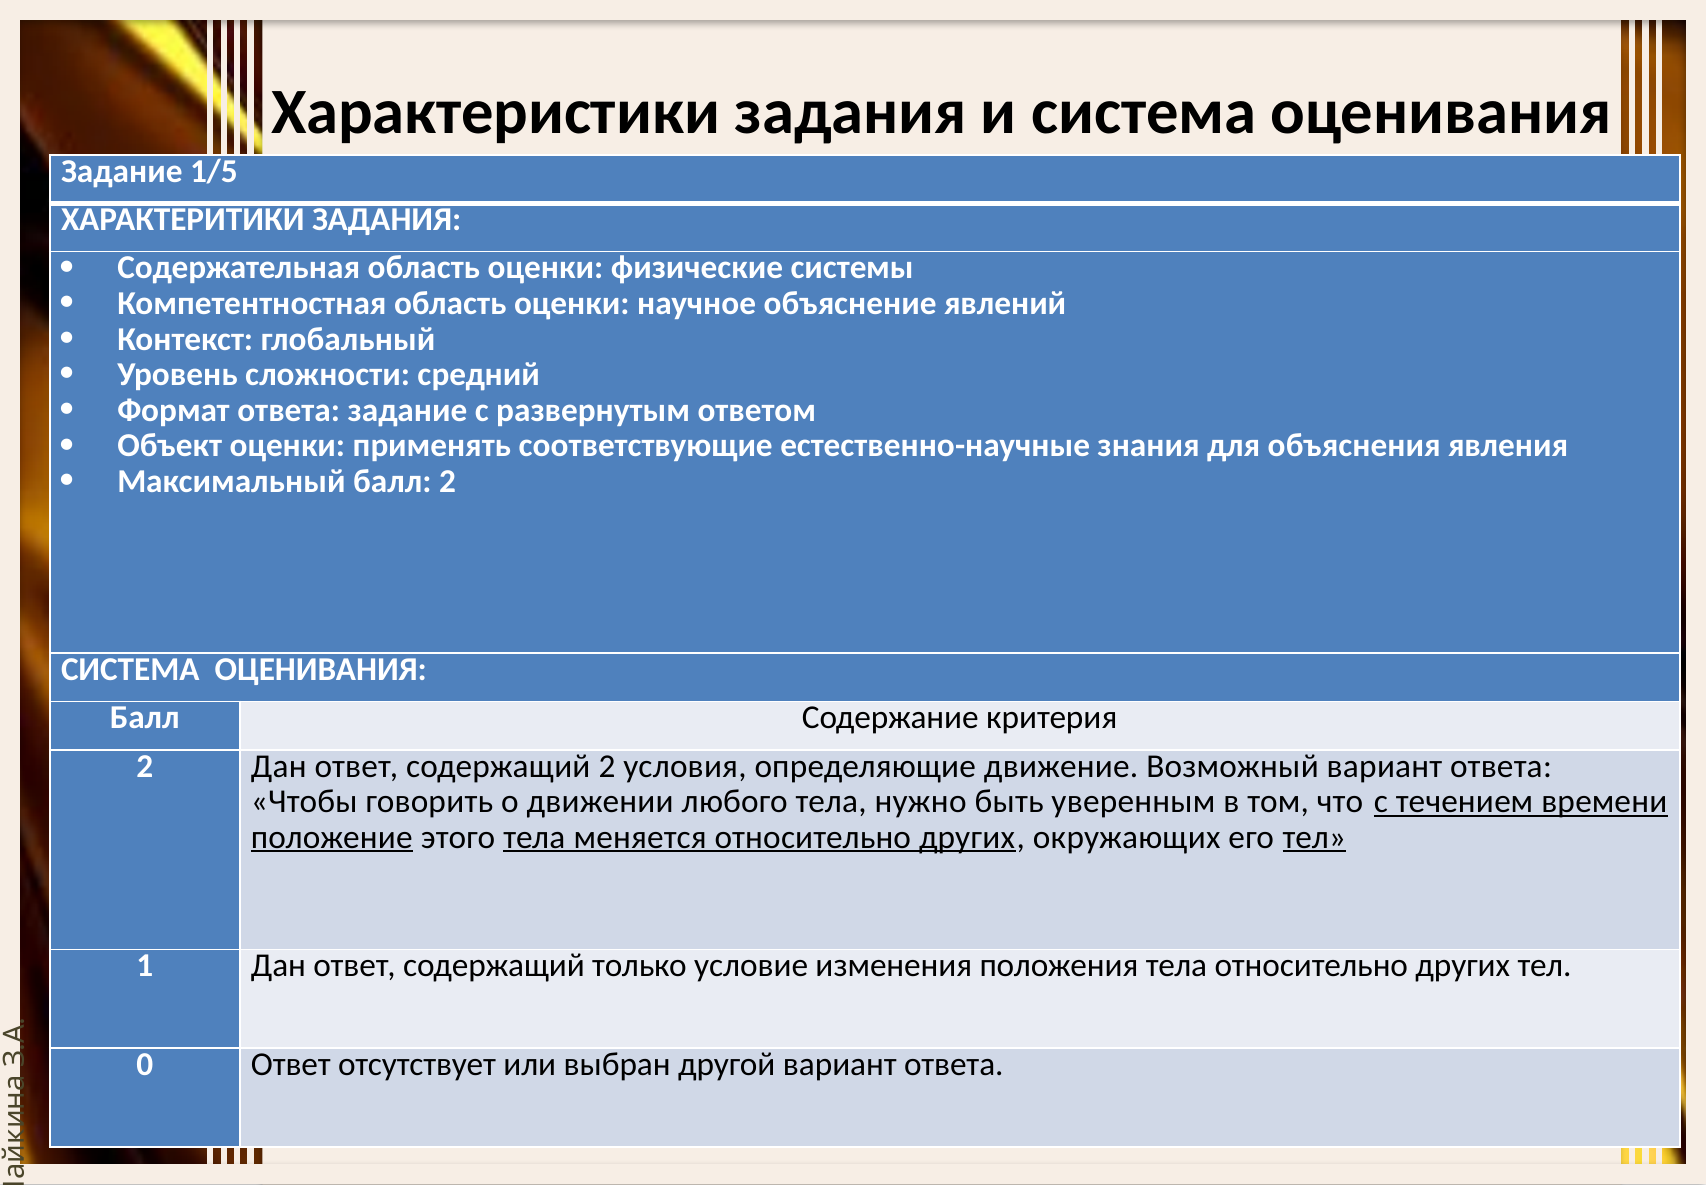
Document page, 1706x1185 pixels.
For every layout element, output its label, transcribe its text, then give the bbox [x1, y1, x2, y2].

table_cell Ответ отсутствует или выбран другой вариант ответа. [241, 1049, 1679, 1146]
table_cell 2 [51, 751, 239, 949]
picture [1662, 20, 1686, 1164]
picture [213, 1148, 221, 1164]
table_header Задание 1/5 [51, 156, 1679, 201]
picture [254, 20, 262, 36]
table_cell СИСТЕМА ОЦЕНИВАНИЯ: [51, 654, 1679, 701]
picture [1621, 20, 1629, 36]
picture [1635, 20, 1642, 36]
title Характеристики задания и система оценивания [203, 36, 1680, 154]
picture [1649, 1148, 1656, 1164]
picture [240, 20, 247, 36]
picture [1635, 1148, 1642, 1164]
picture [1621, 1148, 1629, 1164]
table_cell Балл [51, 702, 239, 749]
picture [227, 1148, 234, 1164]
table_cell Дан ответ, содержащий только условие изменения положения тела относительно других тел. [241, 950, 1679, 1047]
table_cell Дан ответ, содержащий 2 условия, определяющие движение. Возможный вариант ответа: «Чтобы говорить о движении любого тела, нужно быть уверенным в том, что с течением времени положение этого тела меняется относительно других, окружающих его тел» [241, 751, 1679, 949]
picture [240, 1148, 247, 1164]
picture [254, 1148, 262, 1164]
table_cell Содержательная область оценки: физические системы Компетентностная область оценки: научное объяснение явлений Контекст: глобальный Уровень сложности: средний Формат ответа: задание с развернутым ответом Объект оценки: применять соответствующие естественно-научные знания для объяснения явления Максимальный балл: 2 [51, 252, 1679, 652]
picture [1649, 20, 1656, 36]
picture [227, 20, 234, 36]
table_cell 0 [51, 1049, 239, 1146]
table_cell ХАРАКТЕРИТИКИ ЗАДАНИЯ: [51, 206, 1679, 251]
table_cell Содержание критерия [241, 702, 1679, 749]
table_cell 1 [51, 950, 239, 1047]
picture [213, 20, 221, 36]
picture [20, 20, 207, 1164]
